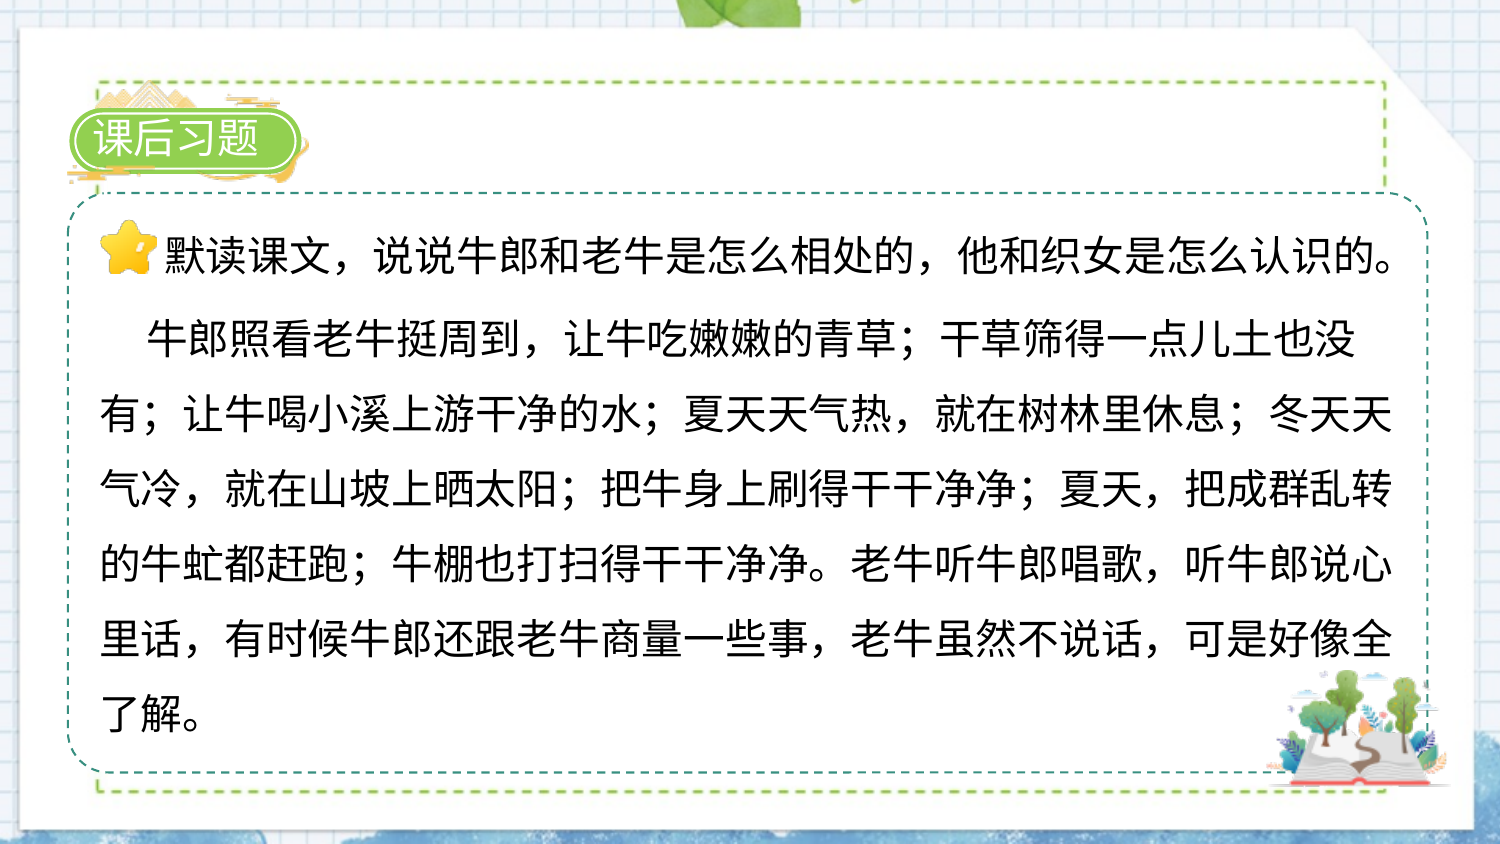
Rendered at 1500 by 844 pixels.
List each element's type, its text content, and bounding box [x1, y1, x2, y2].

picture [0, 0, 1500, 844]
text_box [66, 191, 1422, 774]
text_box [1414, 288, 1429, 670]
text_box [67, 80, 309, 184]
text_box 牛郎照看老牛挺周到，让牛吃嫩嫩的青草；干草筛得一点儿土也没有；让牛喝小溪上游干净的水；夏天天气热，就在树林里休息；冬天天气冷，就在山坡上晒太阳；把牛身上刷得干干净净；夏天，把成群乱转的牛虻都赶跑；牛棚也打扫得干干净净。老牛听牛郎唱歌，听牛郎说心里话，有时候牛郎还跟老牛商量一些事，老牛虽然不说话，可是好像全了解。 [84, 280, 1414, 746]
text_box 默读课文，说说牛郎和老牛是怎么相处的，他和织女是怎么认识的。 [149, 212, 1446, 288]
